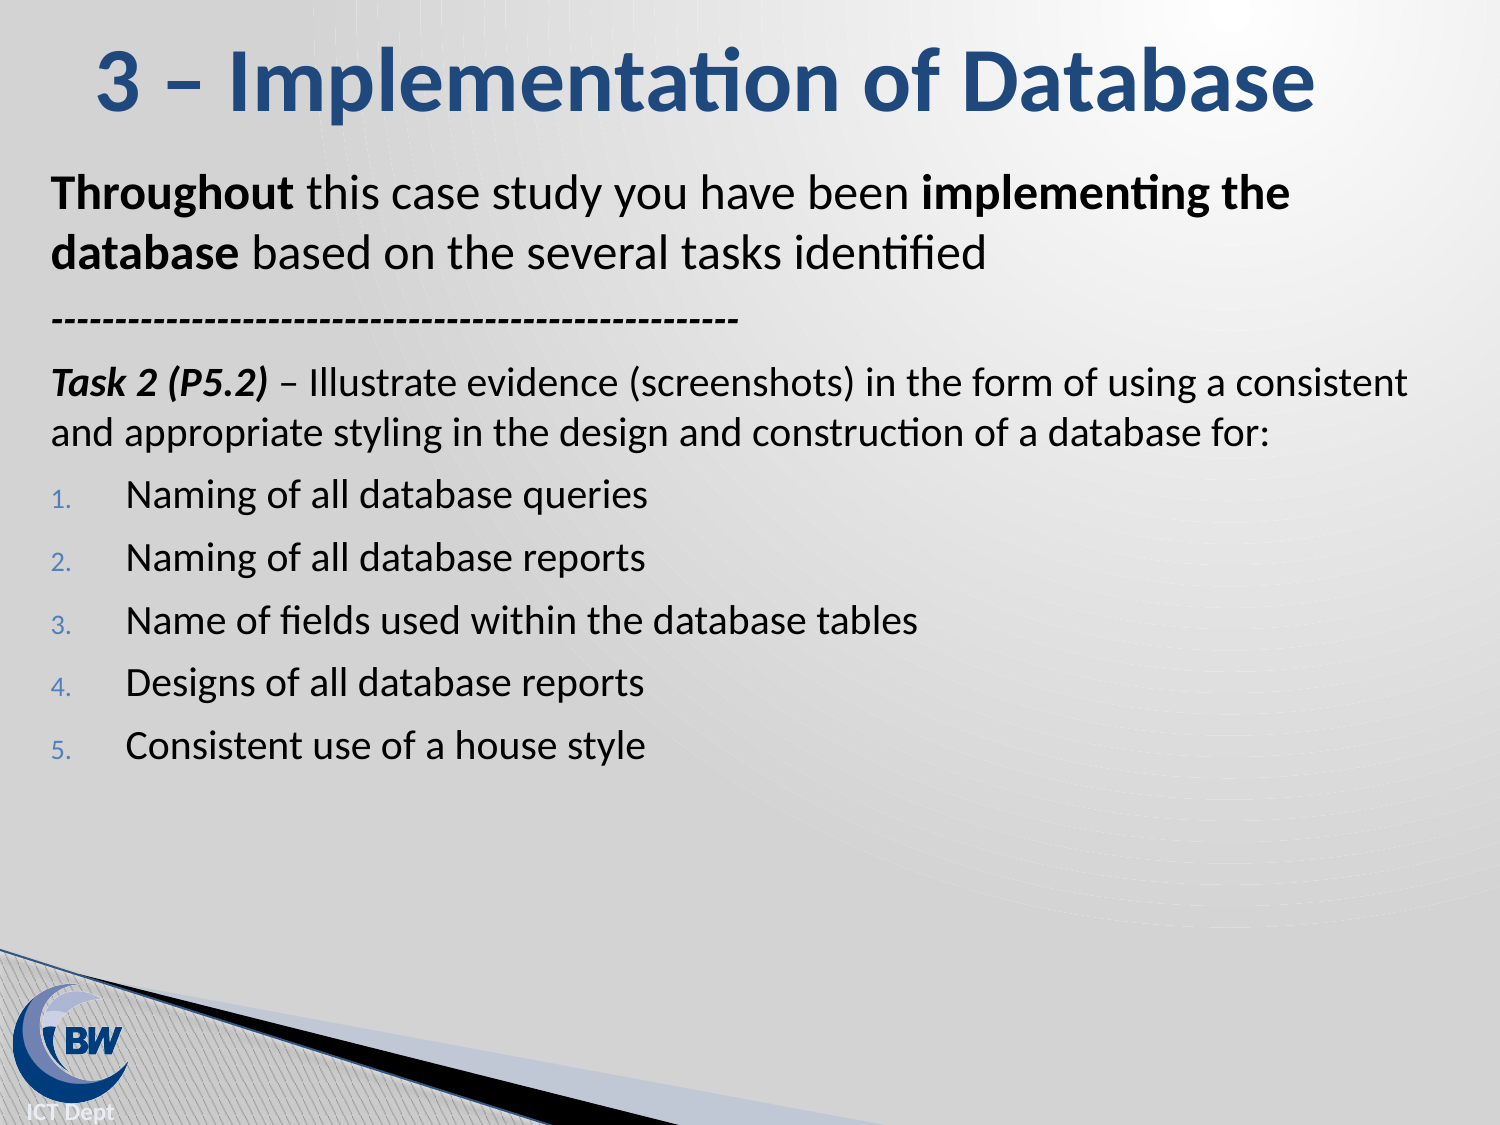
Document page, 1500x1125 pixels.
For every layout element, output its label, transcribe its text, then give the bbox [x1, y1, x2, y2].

list Throughout this case study you have been implementing the database based on the several tasks identified ------------------------------------------------------ Task 2 (P5.2) – Illustrate evidence (screenshots) in the form of using a consistent and appropriate styling in the design and construction of a database for: Naming of all database queries Naming of all database reports Name of fields used within the database tables Designs of all database reports Consistent use of a house style [35, 152, 1454, 878]
picture [0, 972, 141, 1114]
title 3 – Implementation of Database [79, 0, 1395, 150]
